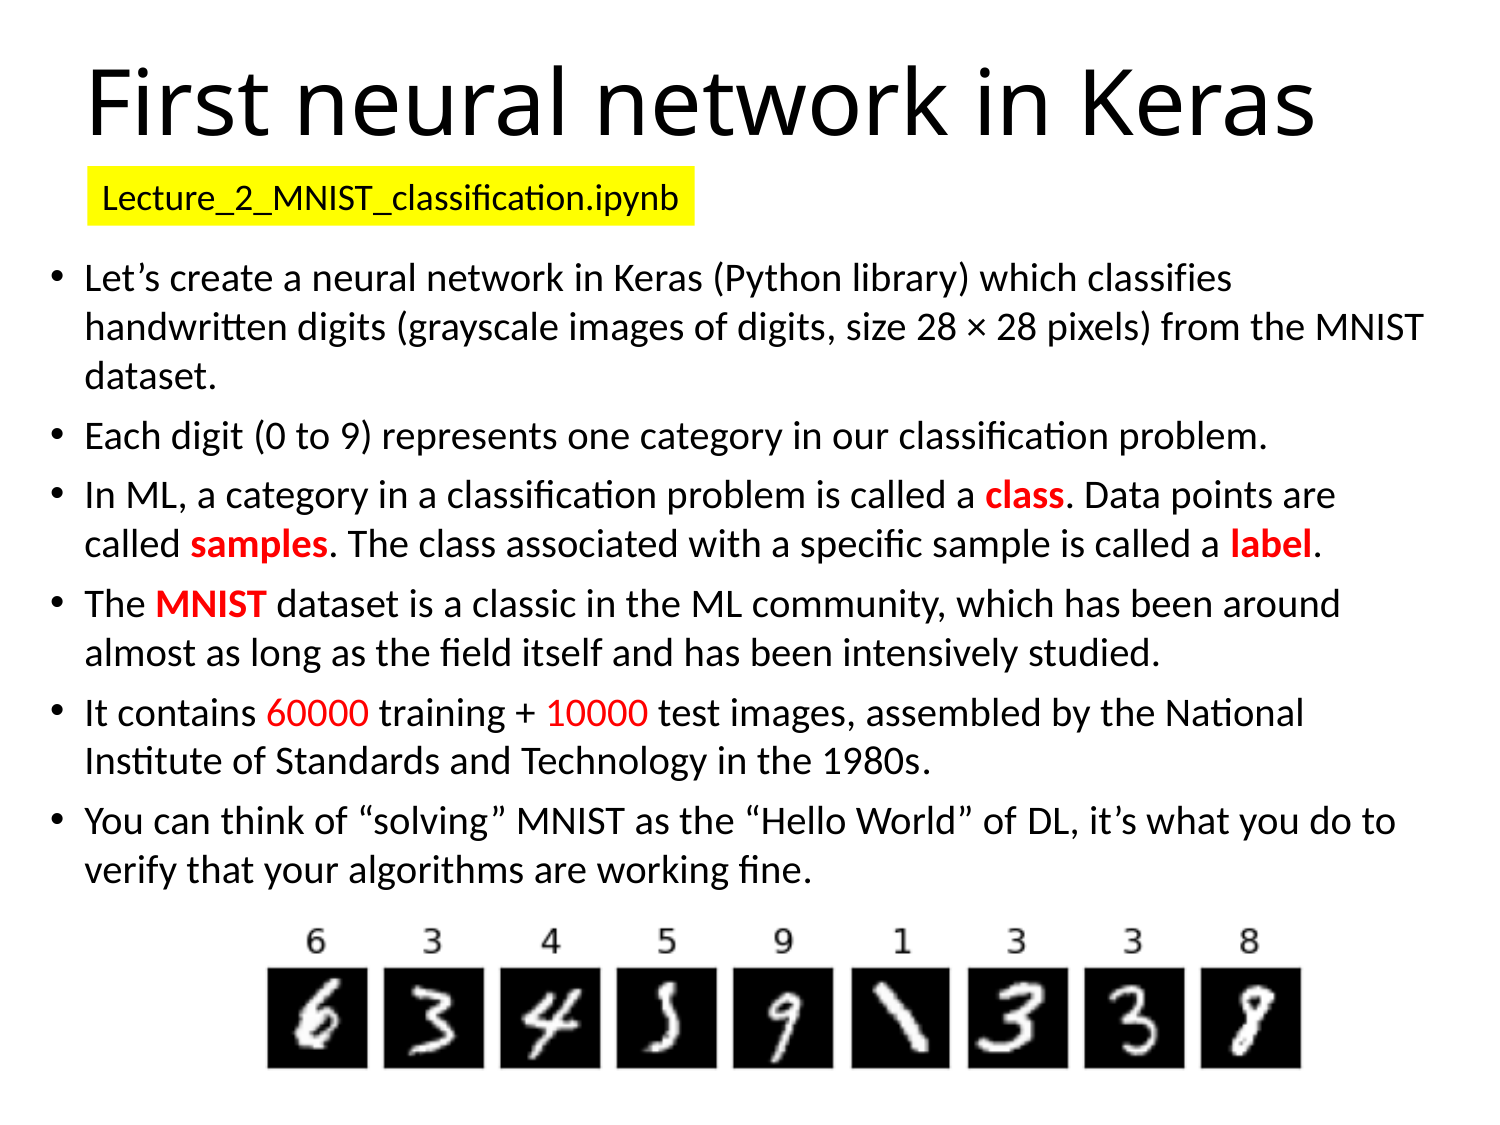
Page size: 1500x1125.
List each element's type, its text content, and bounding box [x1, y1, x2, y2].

text_box Lecture_2_MNIST_classification.ipynb [87, 166, 695, 226]
list Let’s create a neural network in Keras (Python library) which classifies handwritten digits (grayscale images of digits, size 28 × 28 pixels) from the MNIST dataset. Each digit (0 to 9) represents one category in our classification problem. In ML, a category in a classification problem is called a class. Data points are called samples. The class associated with a specific sample is called a label. The MNIST dataset is a classic in the ML community, which has been around almost as long as the field itself and has been intensively studied. It contains 60000 training + 10000 test images, assembled by the National Institute of Standards and Technology in the 1980s. You can think of “solving” MNIST as the “Hello World” of DL, it’s what you do to verify that your algorithms are working fine. [34, 243, 1455, 903]
title First neural network in Keras [69, 45, 1363, 167]
picture [237, 918, 1318, 1076]
